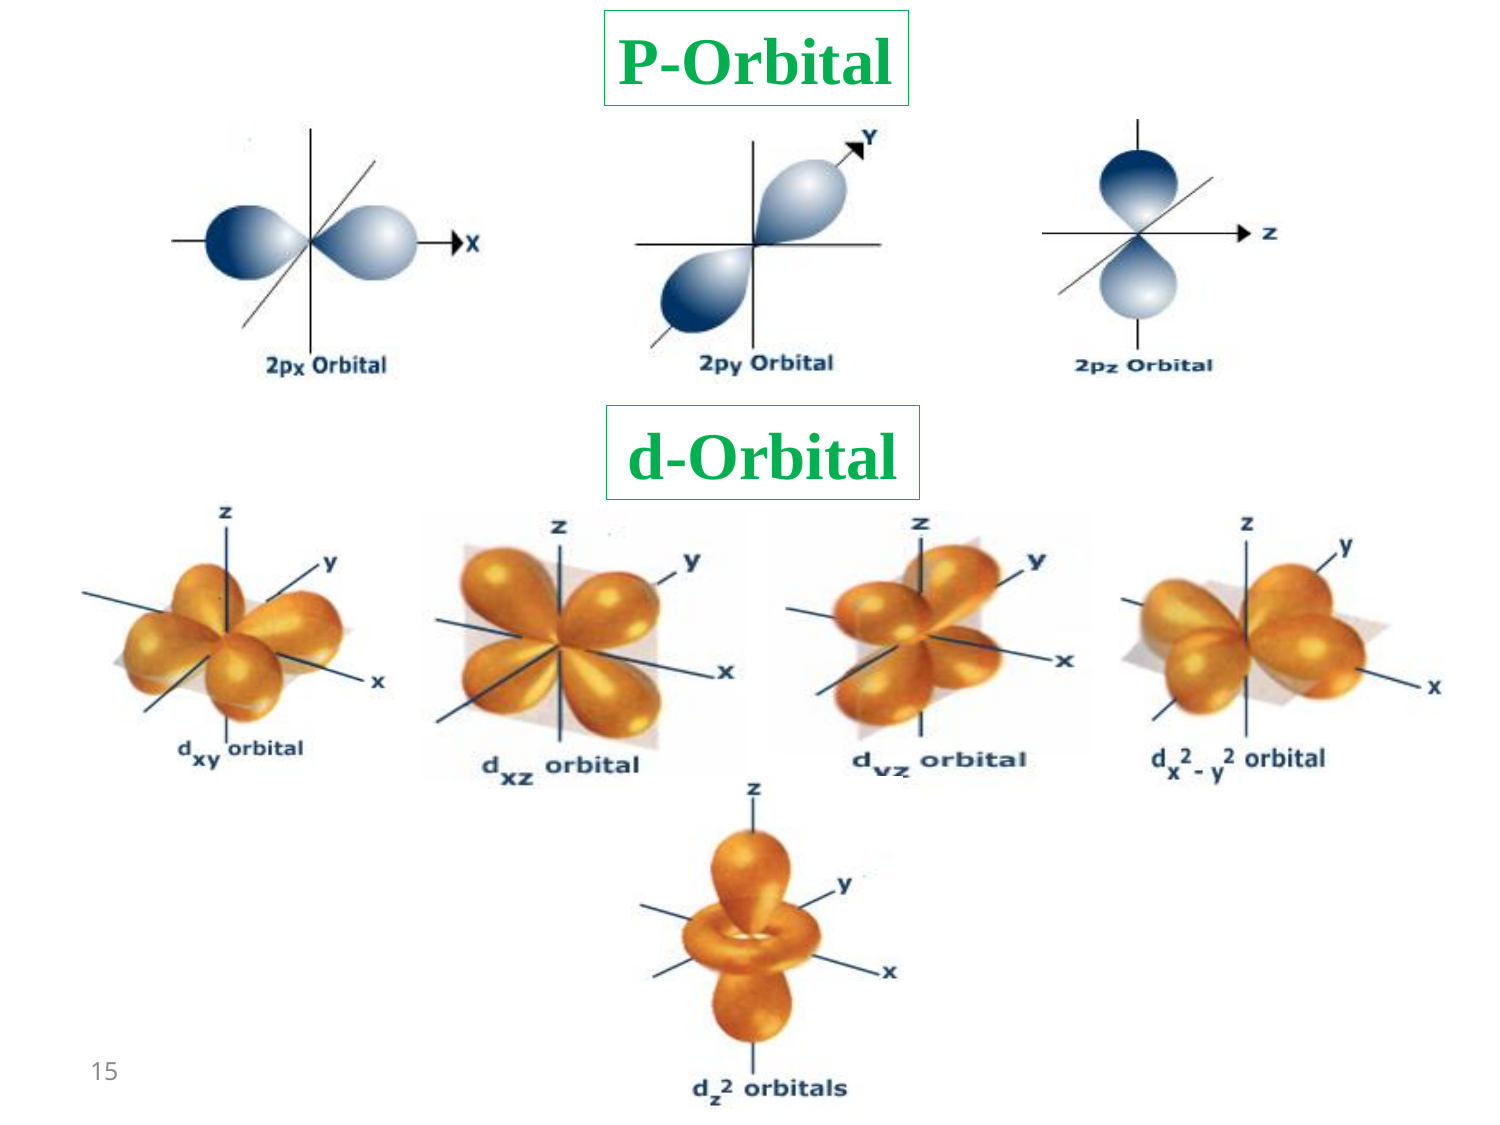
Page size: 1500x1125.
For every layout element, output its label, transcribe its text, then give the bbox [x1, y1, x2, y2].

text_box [67, 499, 1445, 1109]
text_box P-Orbital [604, 10, 909, 106]
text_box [170, 119, 1282, 386]
text_box d-Orbital [606, 405, 920, 498]
